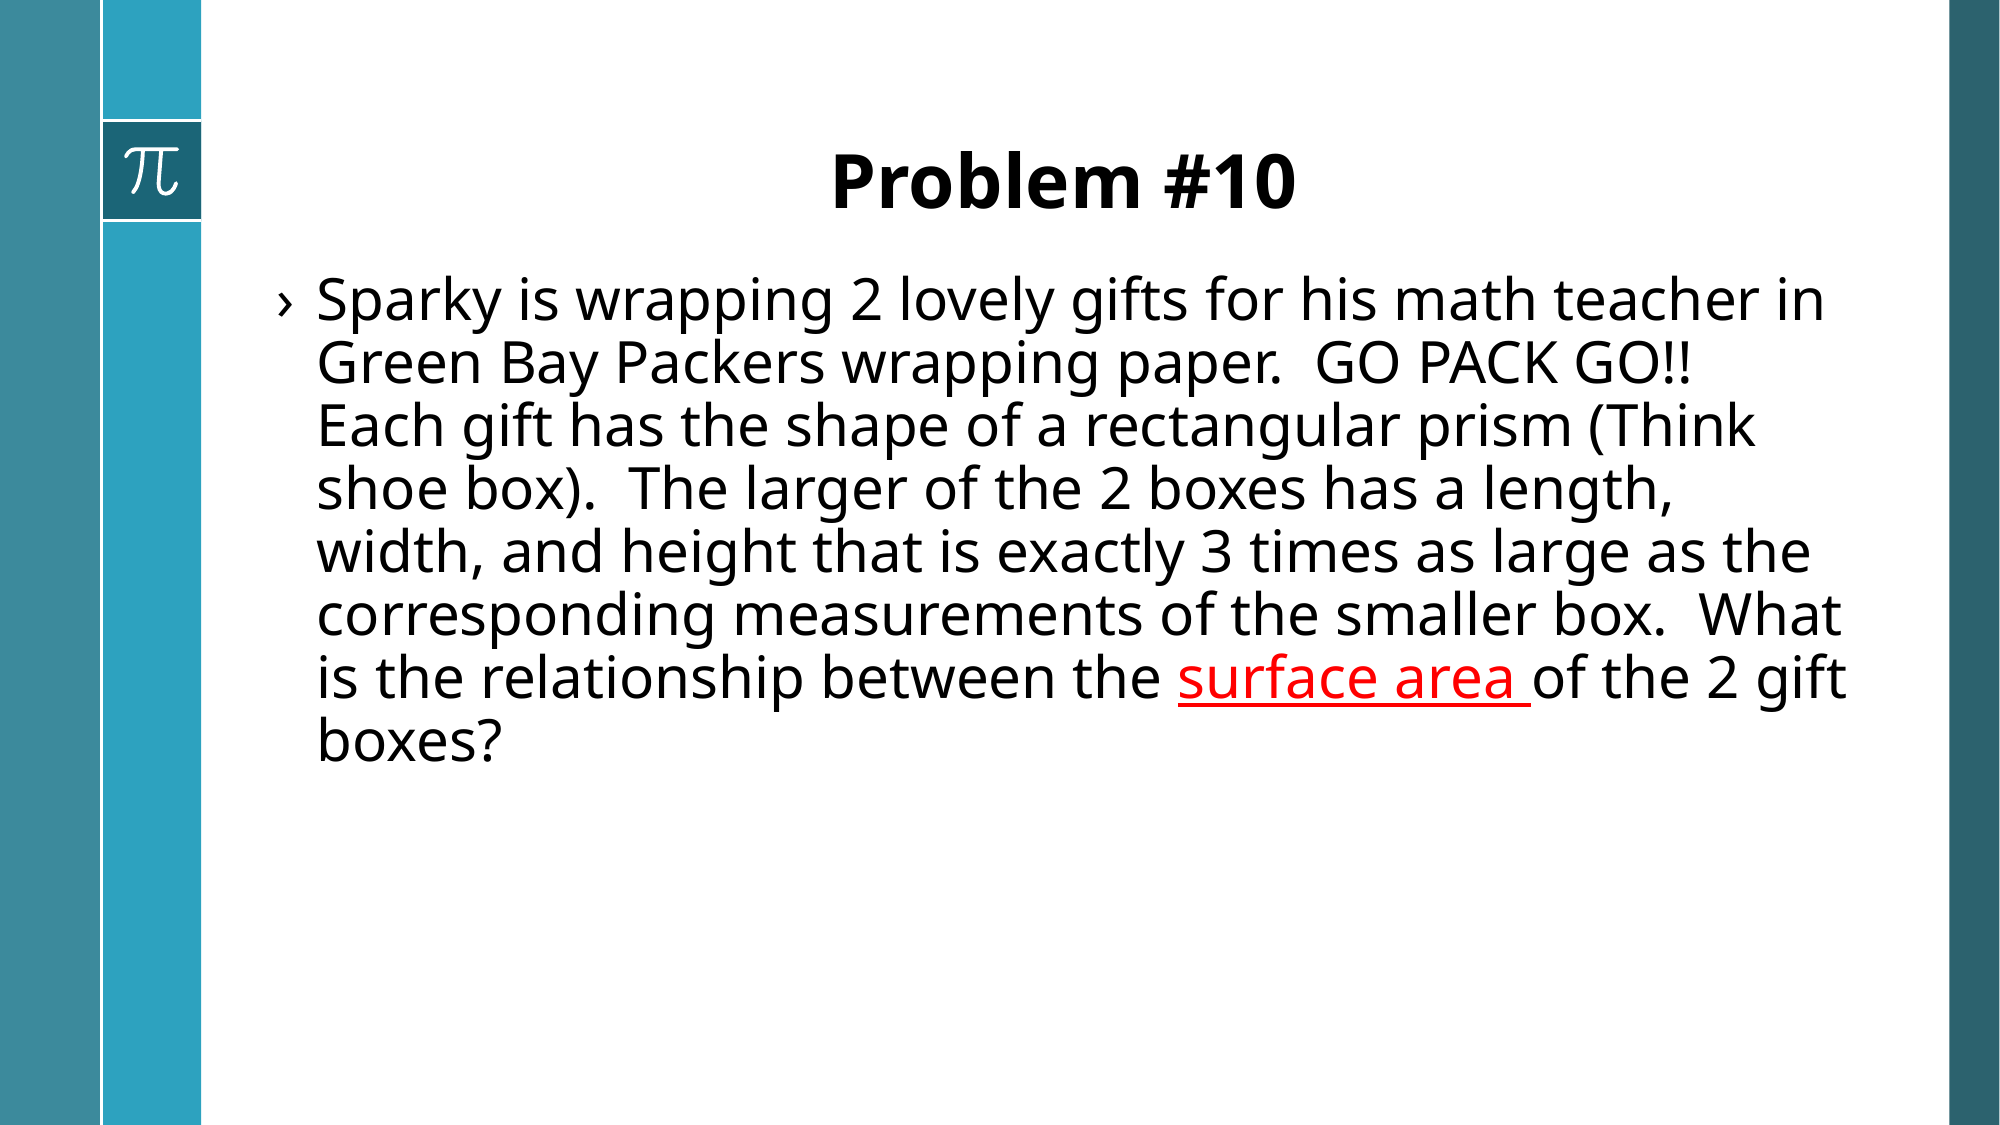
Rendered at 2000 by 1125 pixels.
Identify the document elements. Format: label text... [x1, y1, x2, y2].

title Problem #10 [261, 29, 1867, 233]
list Sparky is wrapping 2 lovely gifts for his math teacher in Green Bay Packers wrapping paper. GO PACK GO!! Each gift has the shape of a rectangular prism (Think shoe box). The larger of the 2 boxes has a length, width, and height that is exactly 3 times as large as the corresponding measurements of the smaller box. What is the relationship between the surface area of the 2 gift boxes? [261, 262, 1867, 1013]
